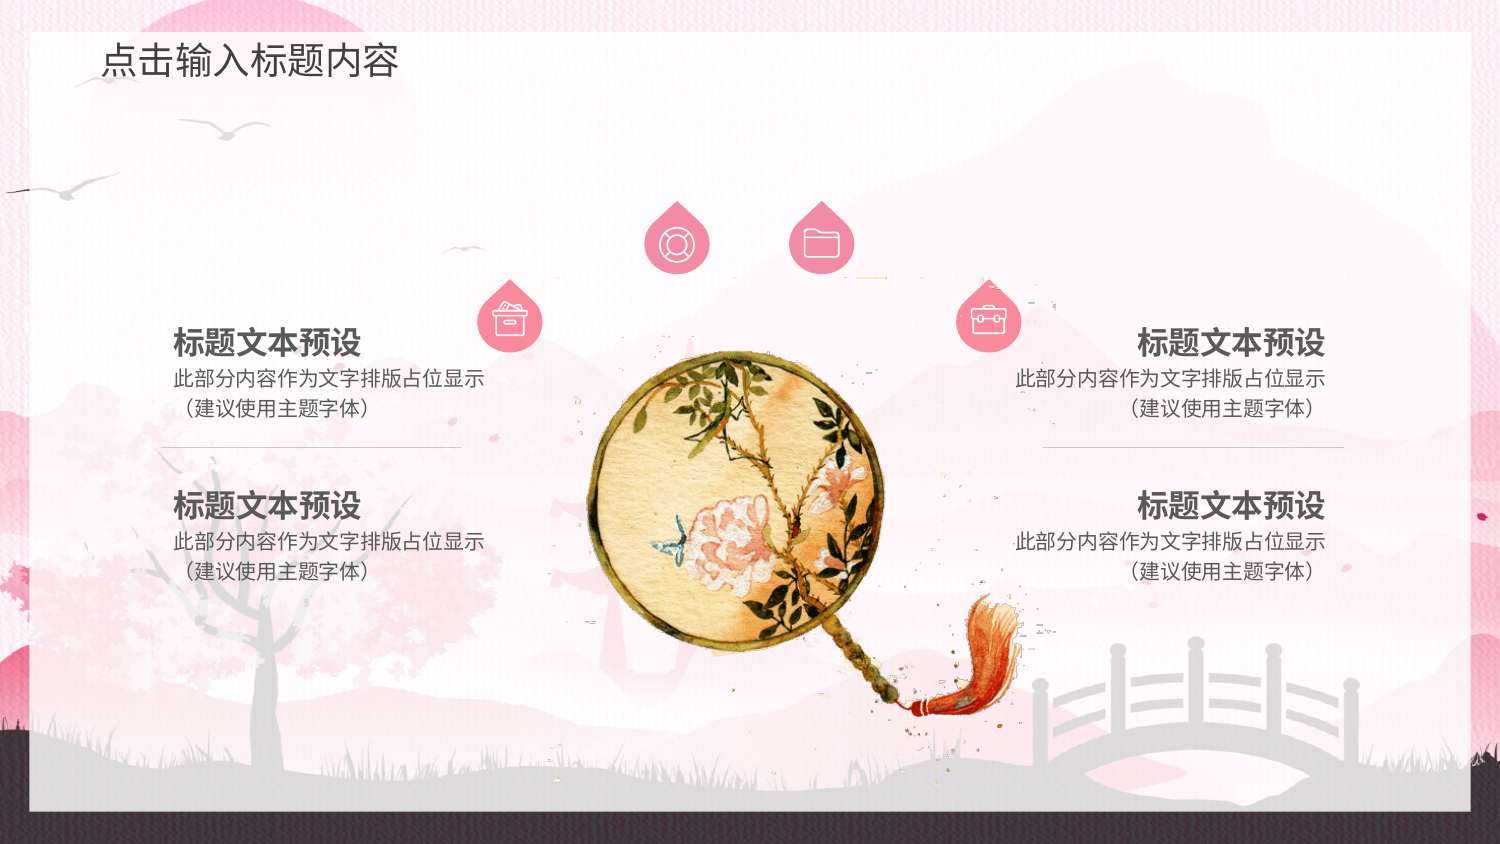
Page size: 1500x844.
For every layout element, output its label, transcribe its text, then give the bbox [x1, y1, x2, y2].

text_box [173, 485, 495, 587]
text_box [1062, 322, 1327, 424]
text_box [173, 322, 495, 424]
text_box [477, 278, 543, 353]
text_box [644, 200, 710, 275]
picture [0, 0, 1500, 844]
text_box 点击输入标题内容 [100, 28, 450, 91]
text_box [1062, 485, 1327, 587]
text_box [788, 200, 855, 275]
